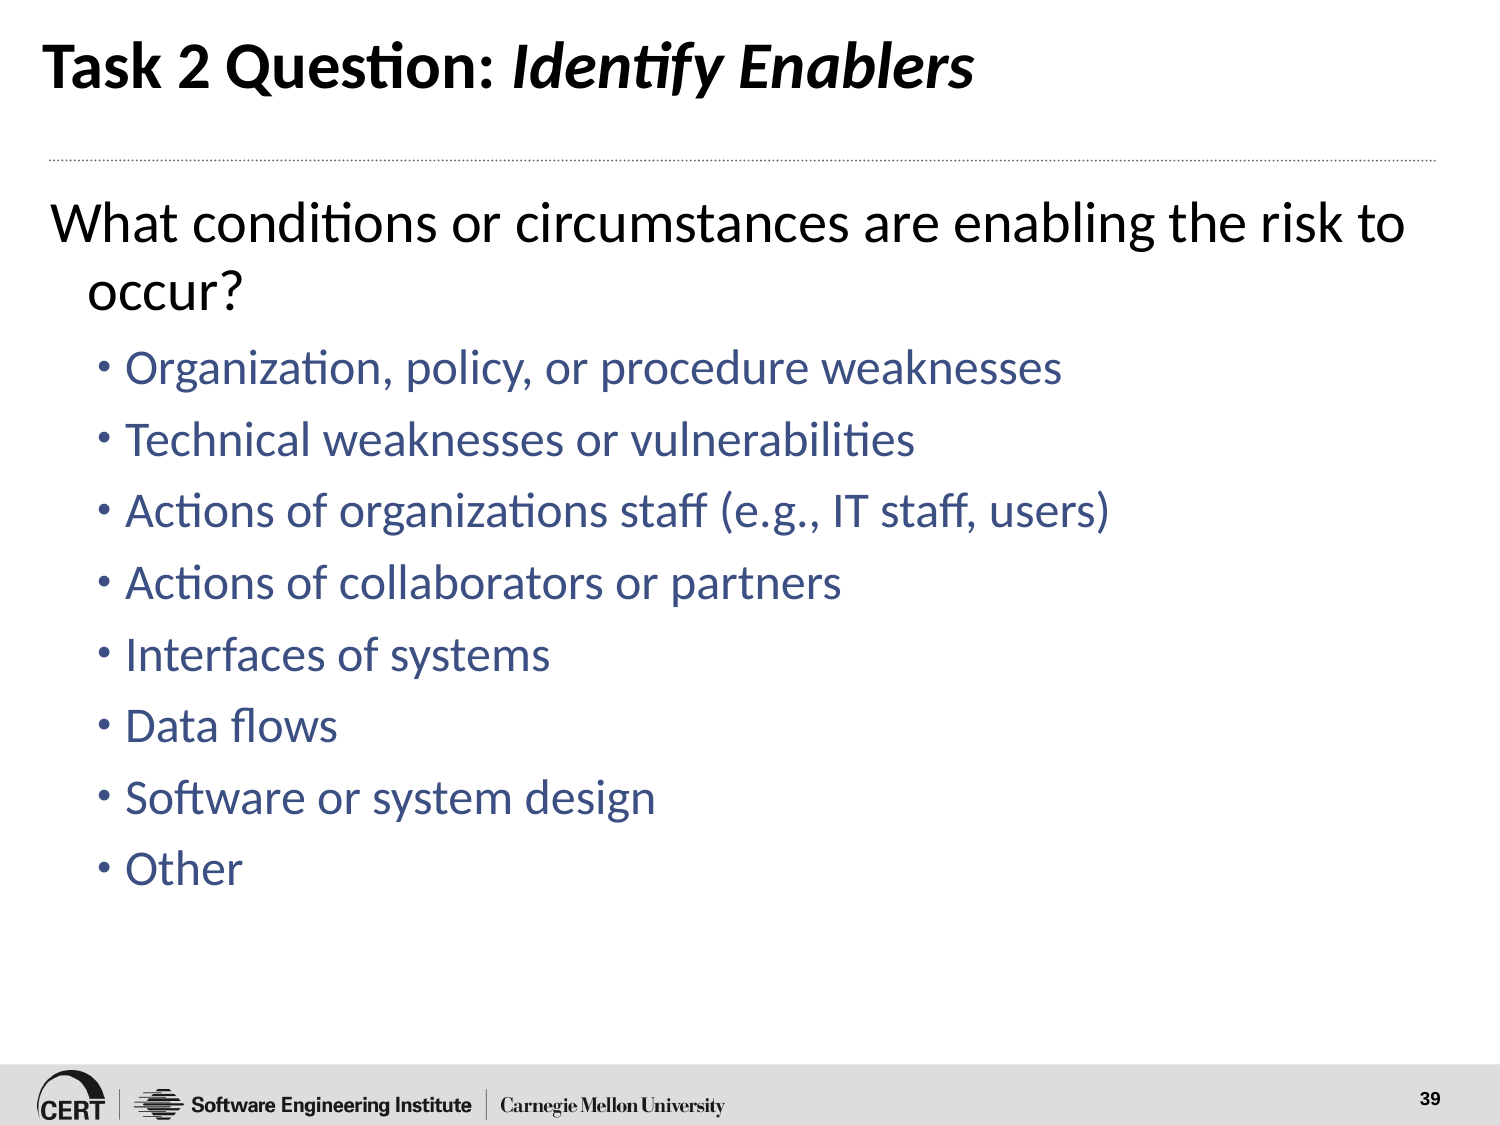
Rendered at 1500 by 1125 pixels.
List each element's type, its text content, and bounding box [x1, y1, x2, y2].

title Task 2 Question: Identify Enablers [42, 37, 1434, 155]
list What conditions or circumstances are enabling the risk to occur? Organization, policy, or procedure weaknesses Technical weaknesses or vulnerabilities Actions of organizations staff (e.g., IT staff, users) Actions of collaborators or partners Interfaces of systems Data flows Software or system design Other [49, 187, 1438, 1001]
picture [37, 1069, 725, 1122]
